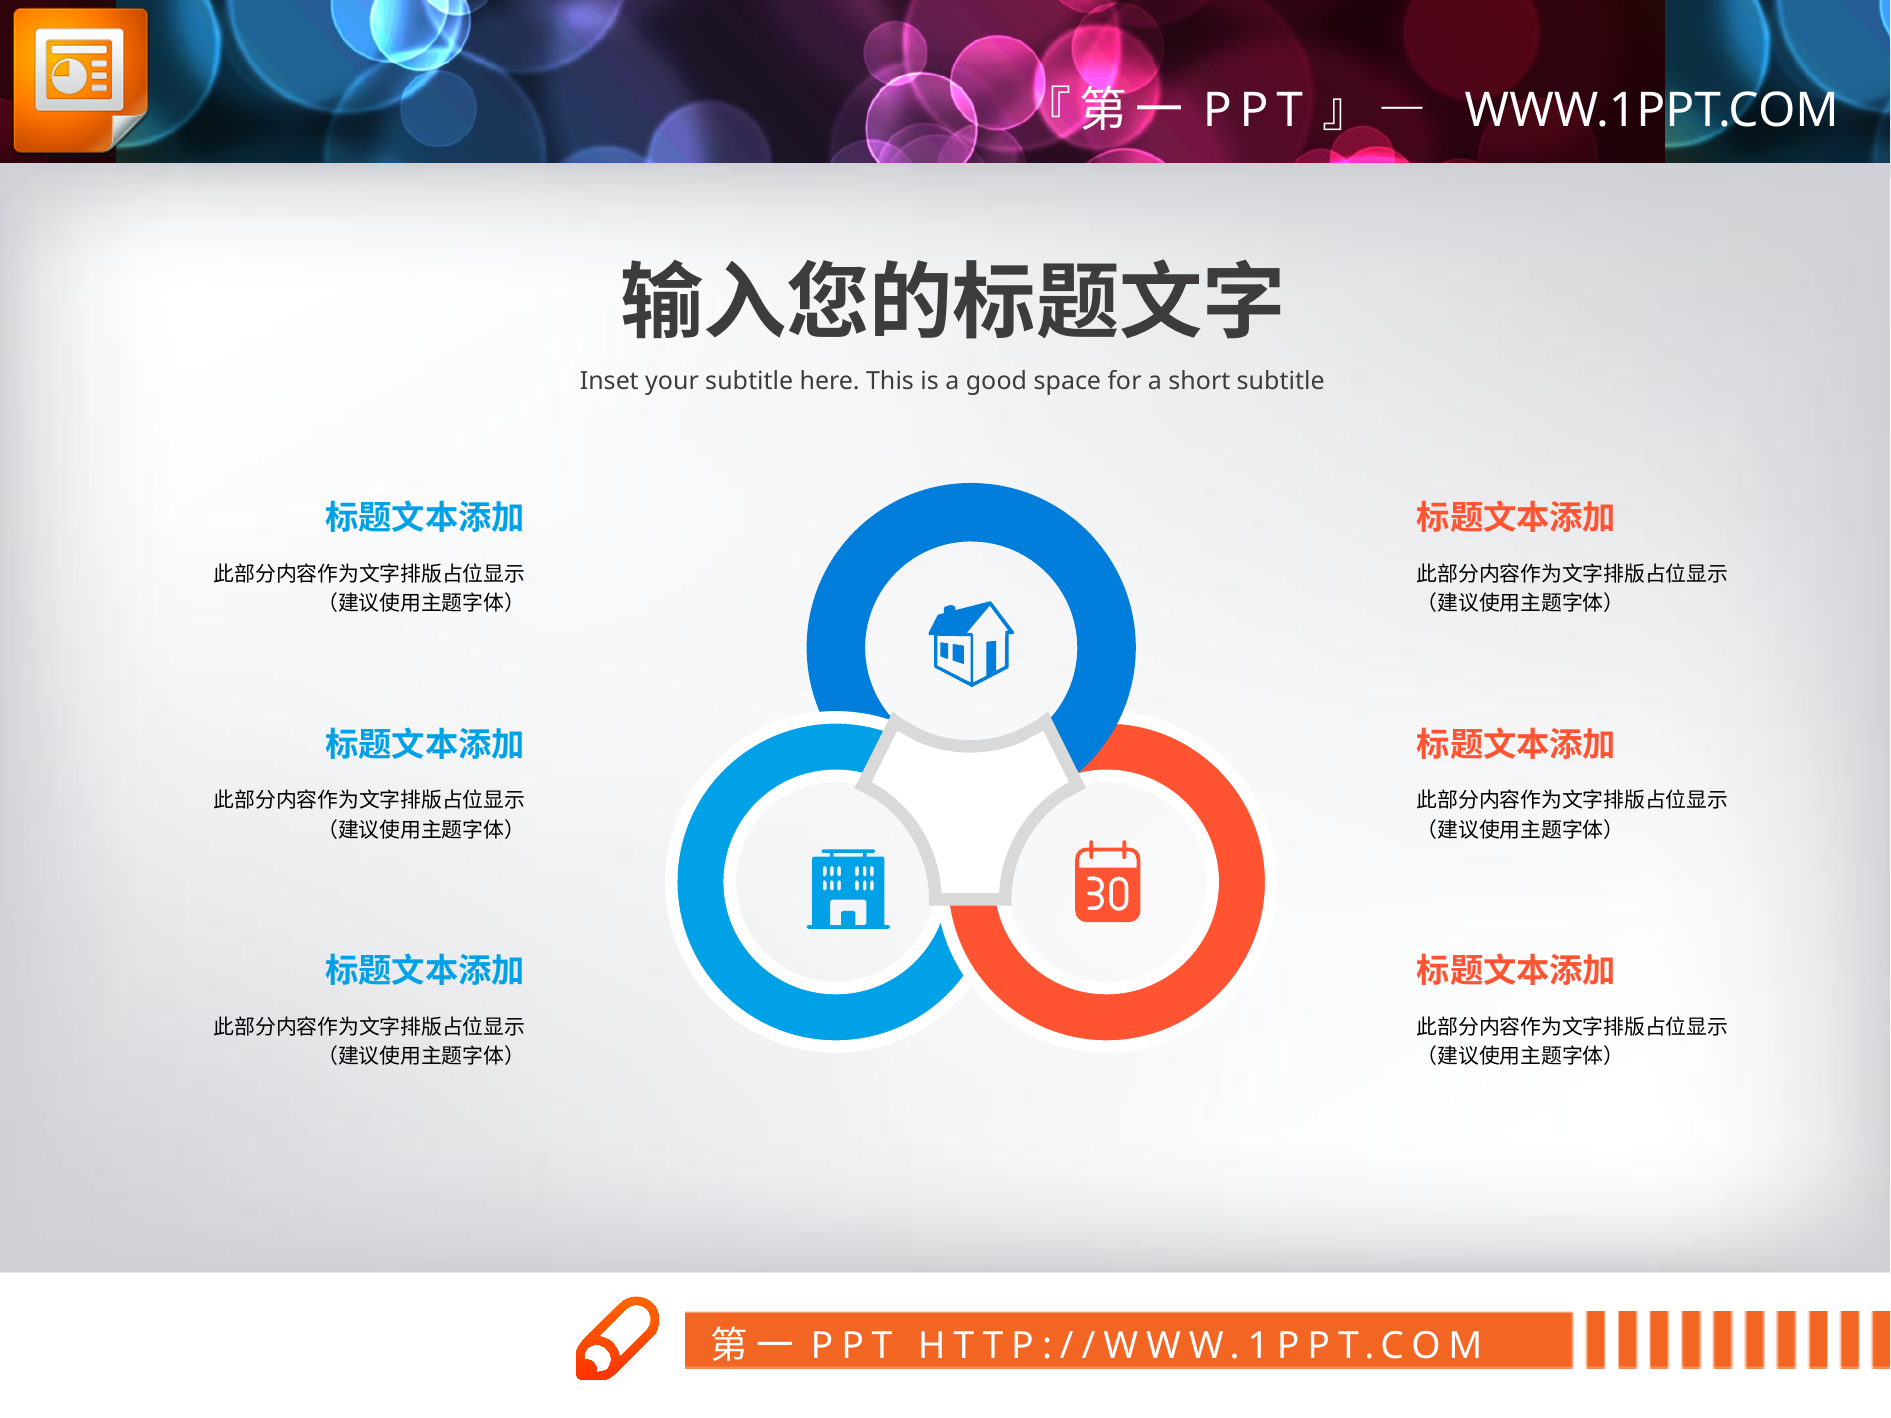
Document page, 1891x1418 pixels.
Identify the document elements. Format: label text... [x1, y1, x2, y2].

text_box Inset your subtitle here. This is a good space for a short subtitle [83, 354, 1823, 405]
picture [0, 0, 1891, 1275]
picture [685, 1311, 1891, 1369]
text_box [141, 482, 1809, 1087]
text_box 输入您的标题文字 [82, 248, 1824, 348]
